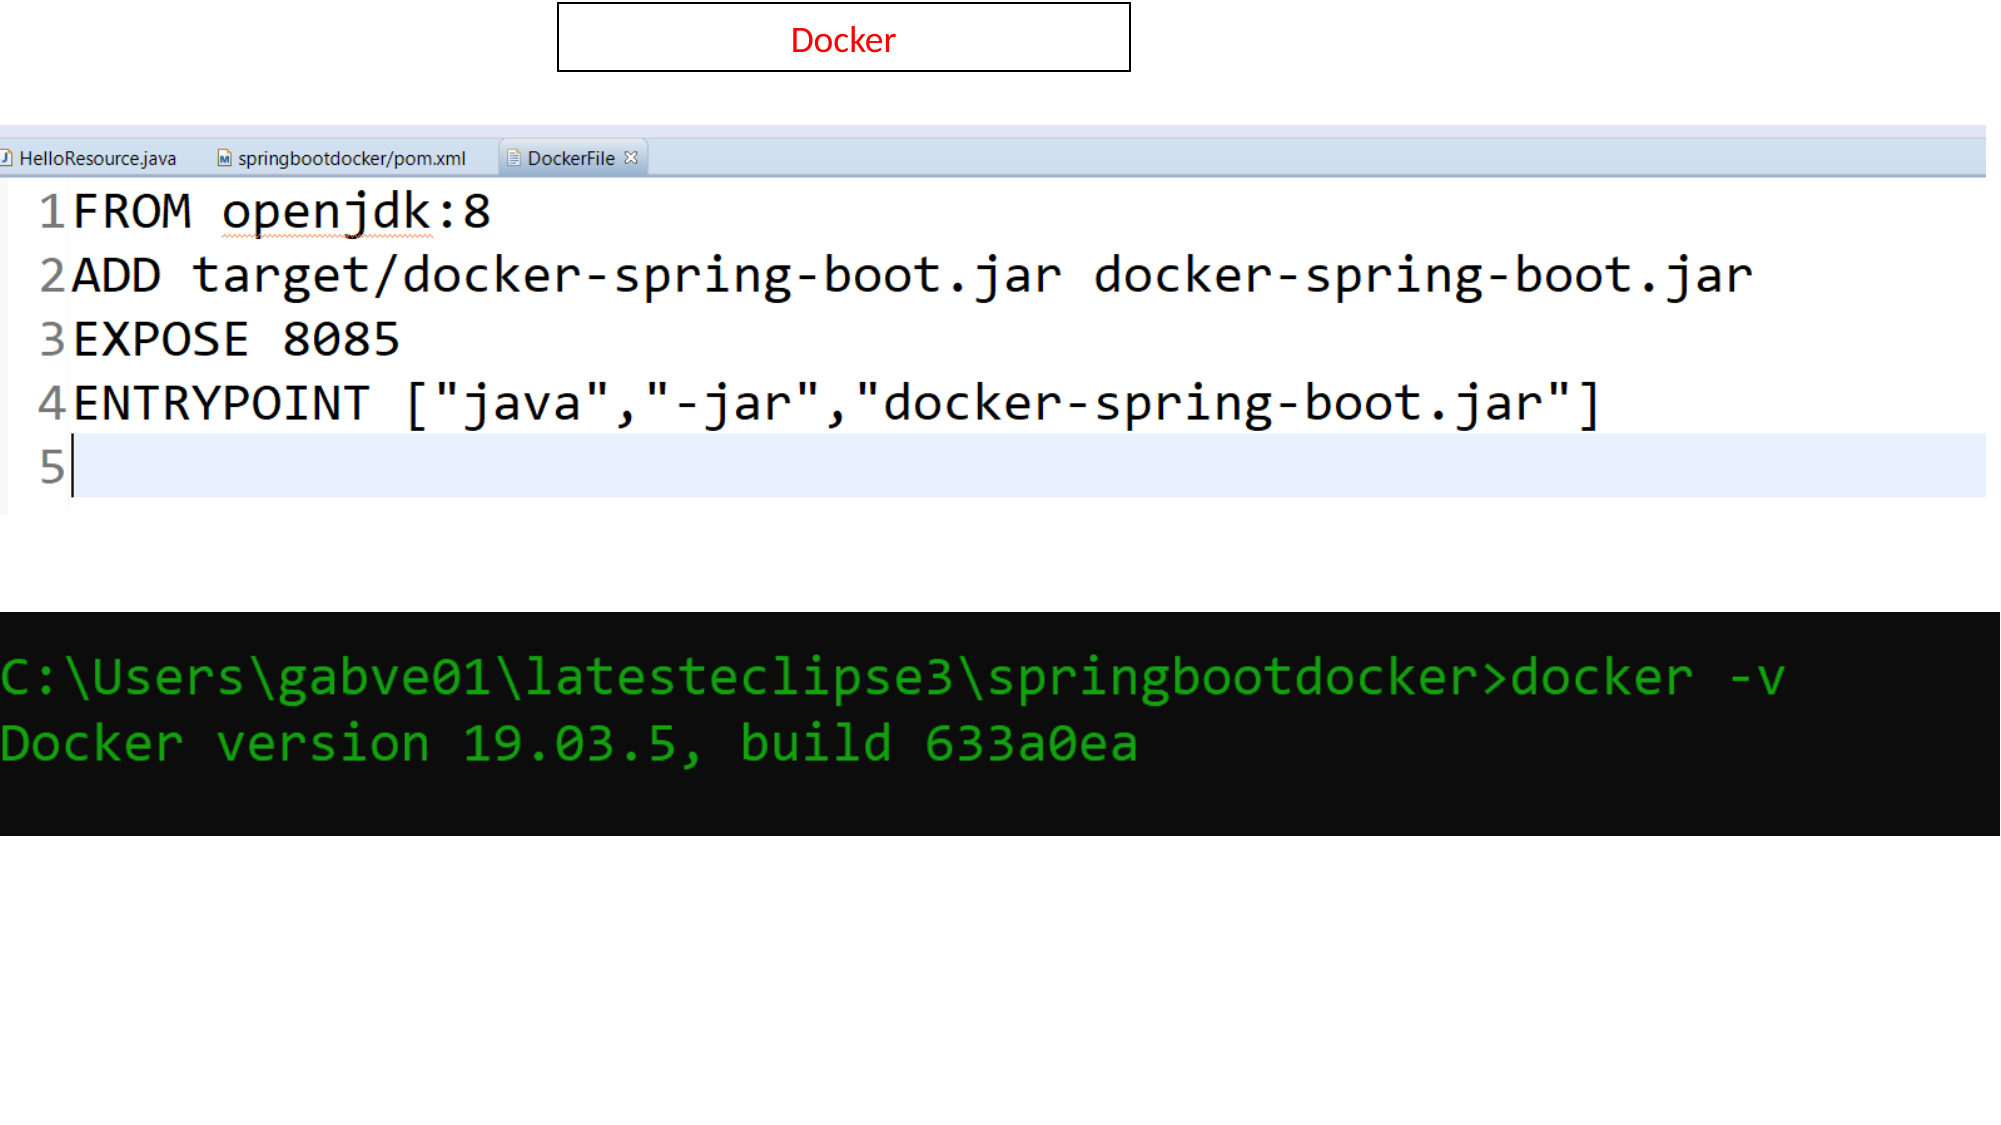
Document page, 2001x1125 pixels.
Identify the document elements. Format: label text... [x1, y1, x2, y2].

picture [0, 125, 1986, 515]
picture [0, 612, 2000, 836]
text_box Docker [557, 2, 1131, 72]
